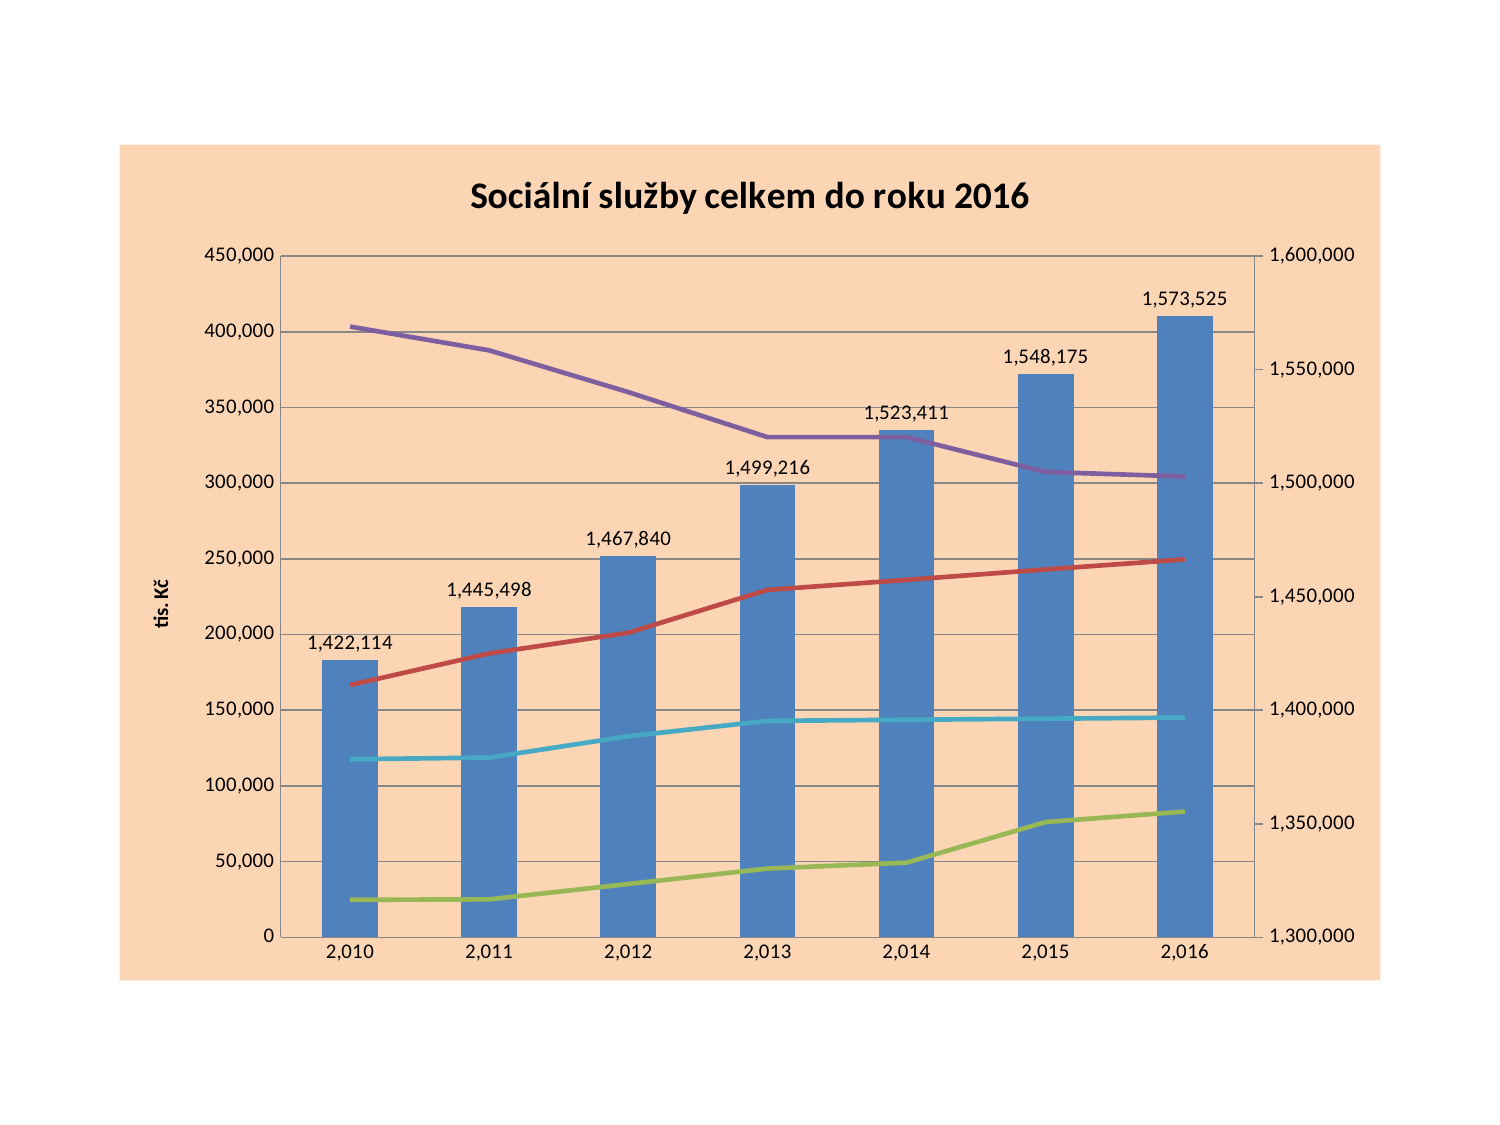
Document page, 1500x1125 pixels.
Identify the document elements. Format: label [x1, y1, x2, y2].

chart [119, 144, 1381, 981]
